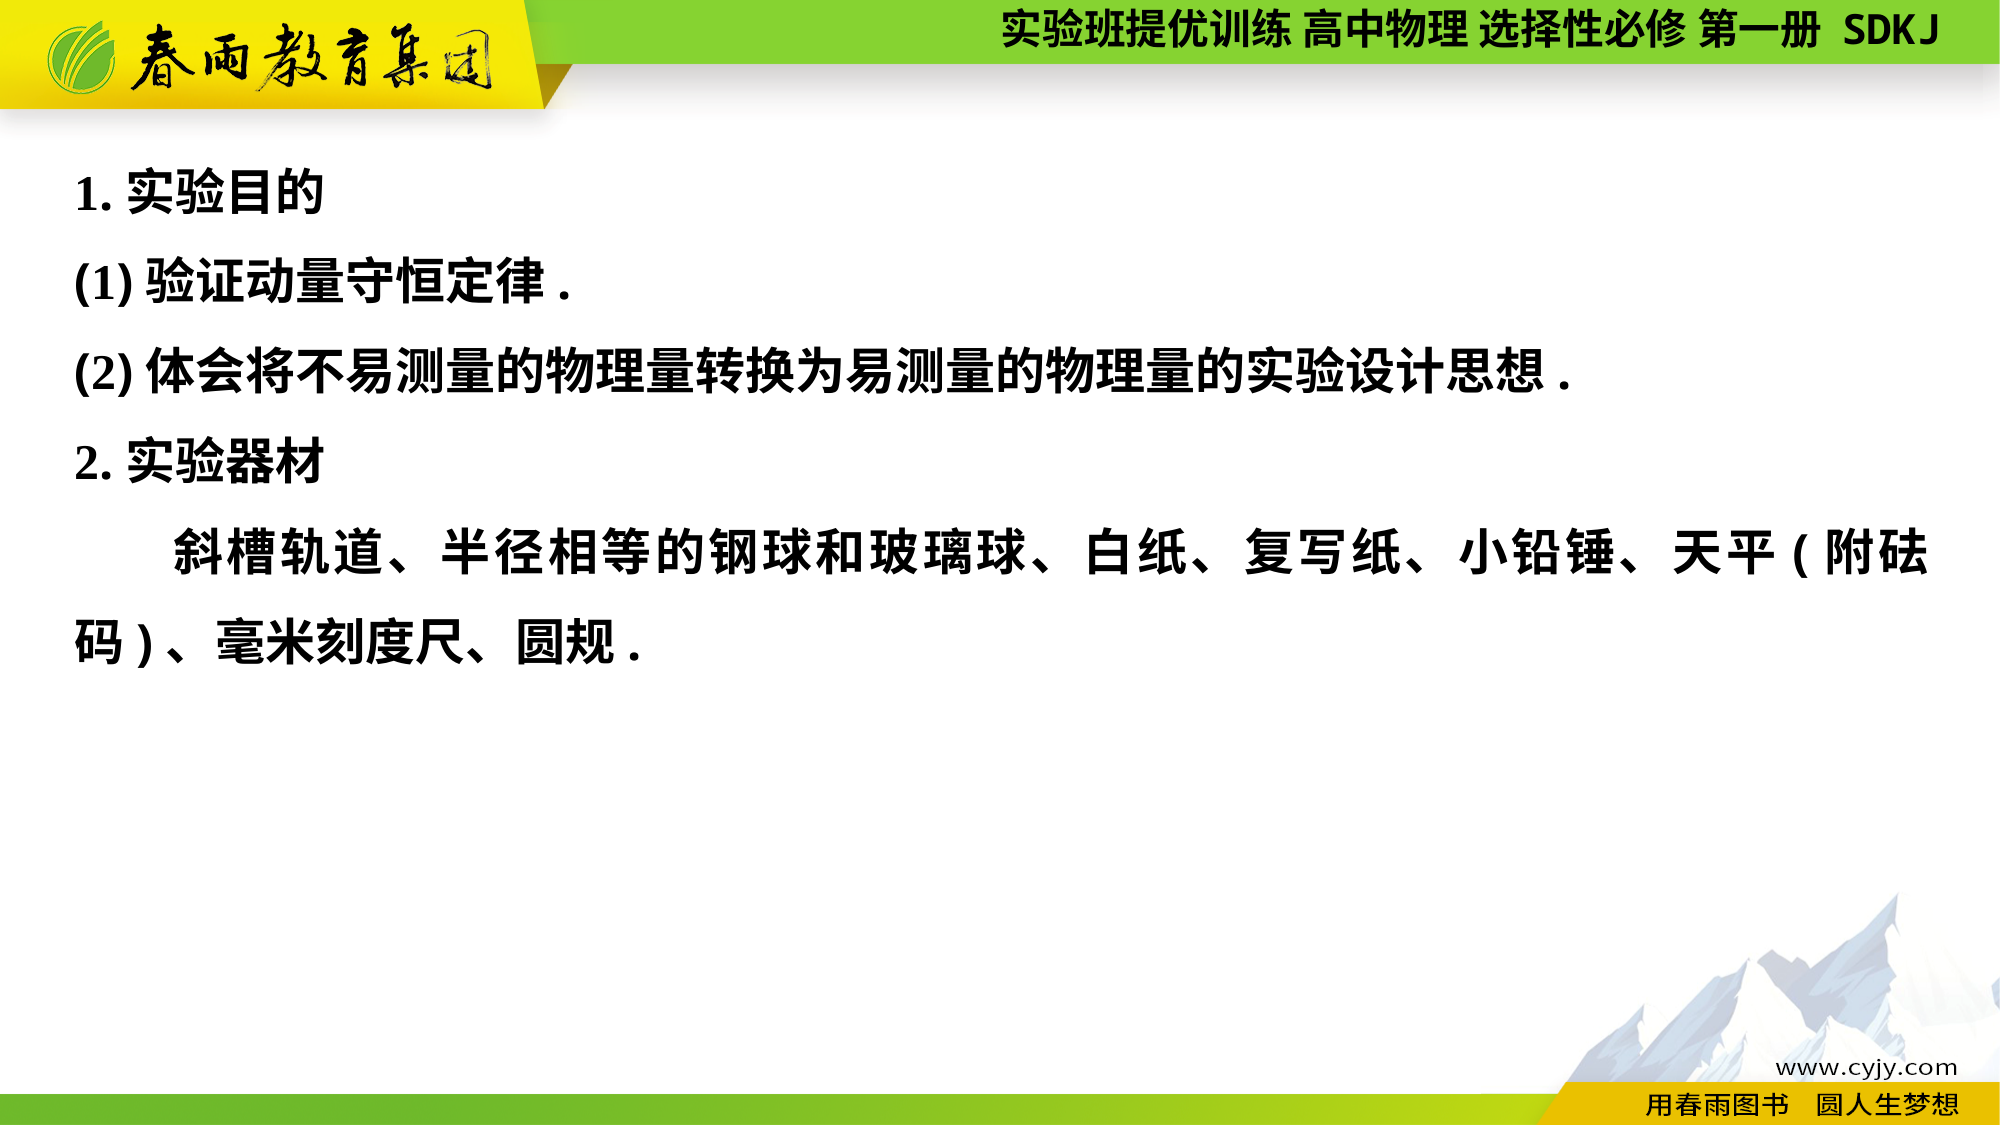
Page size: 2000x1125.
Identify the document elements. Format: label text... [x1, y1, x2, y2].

list 1.实验目的 (1)验证动量守恒定律. (2)体会将不易测量的物理量转换为易测量的物理量的实验设计思想. 2.实验器材 斜槽轨道、半径相等的钢球和玻璃球、白纸、复写纸、小铅锤、天平(附砝码)、毫米刻度尺、圆规. [59, 122, 1944, 683]
picture [0, 0, 2000, 1125]
